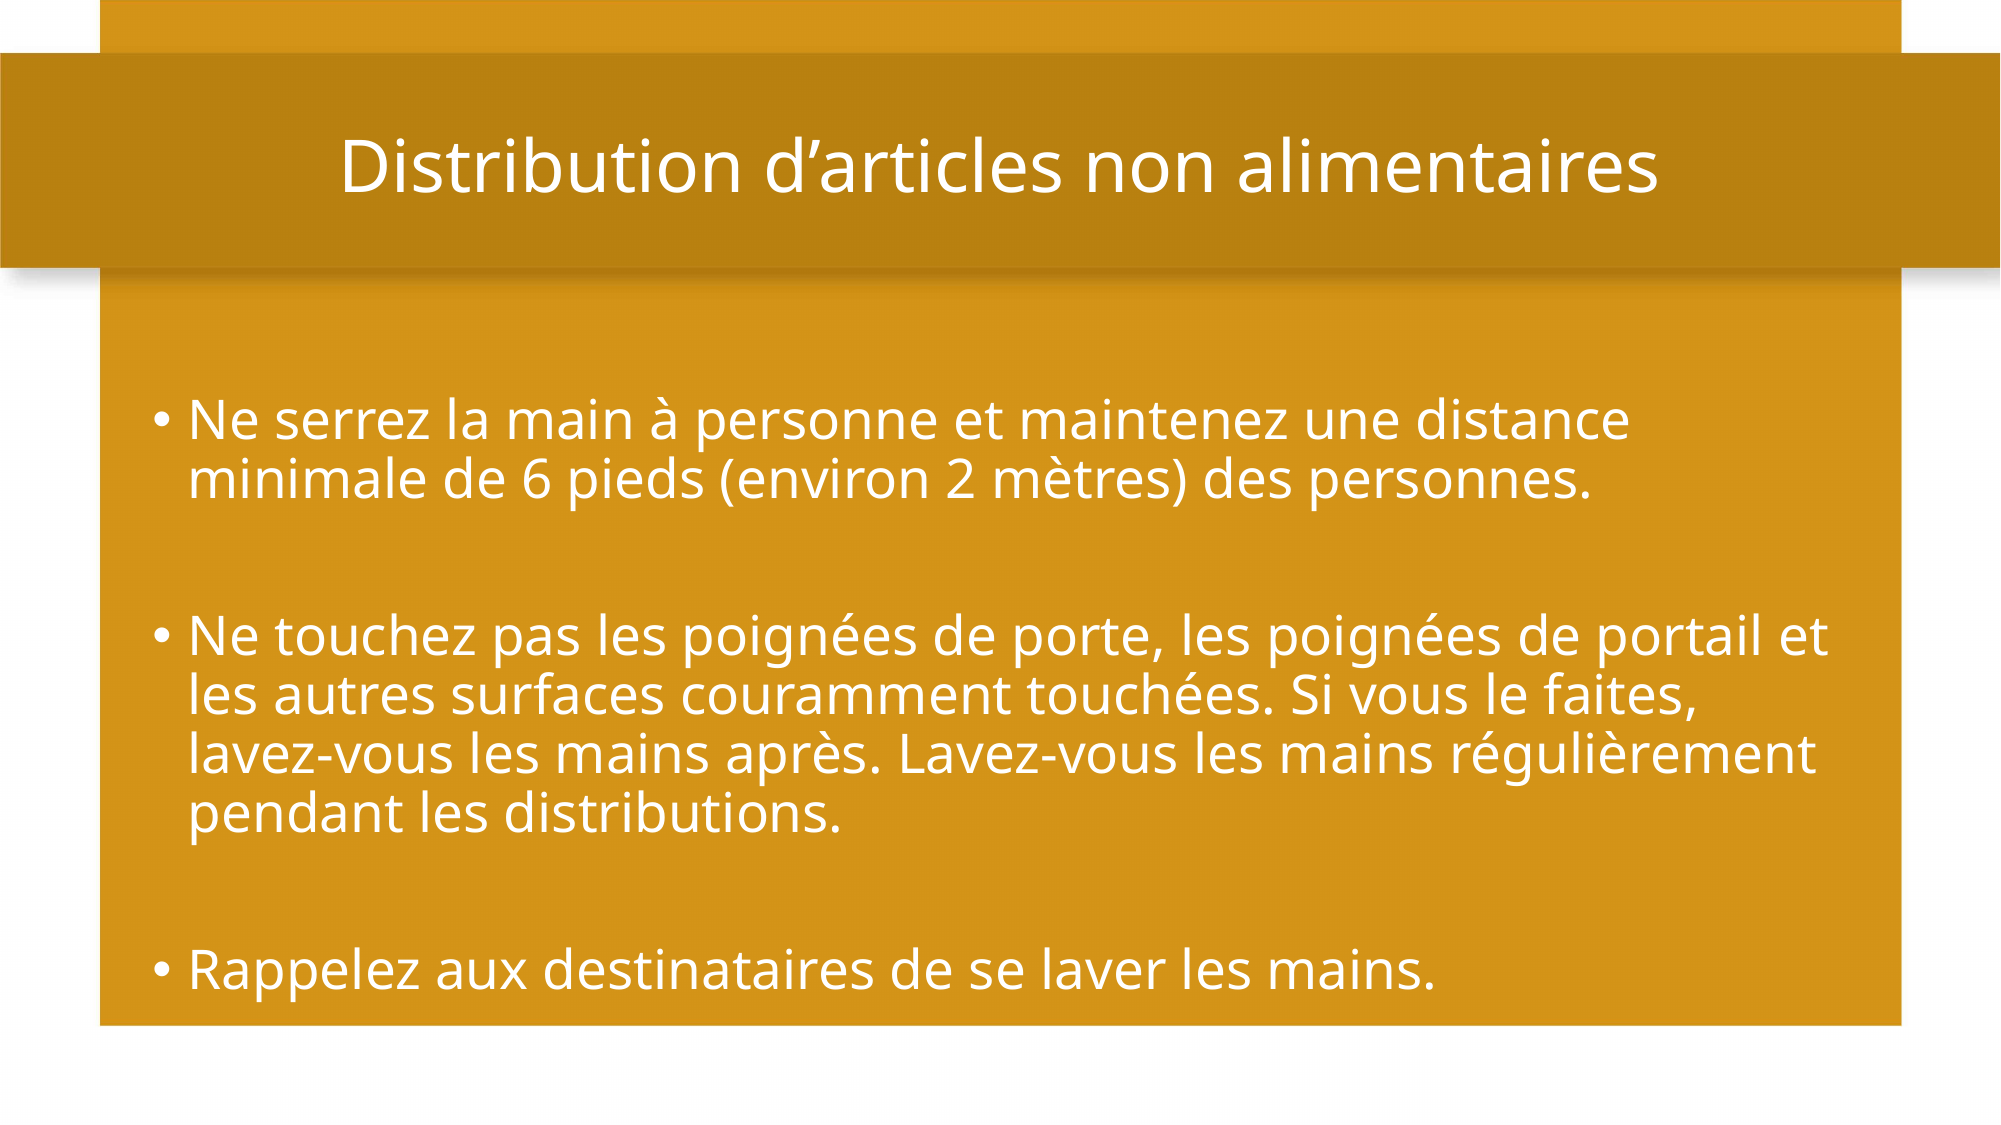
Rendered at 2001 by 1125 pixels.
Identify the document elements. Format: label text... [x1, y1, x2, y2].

list Ne serrez la main à personne et maintenez une distance minimale de 6 pieds (environ 2 mètres) des personnes. Ne touchez pas les poignées de porte, les poignées de portail et les autres surfaces couramment touchées. Si vous le faites, lavez-vous les mains après. Lavez-vous les mains régulièrement pendant les distributions. Rappelez aux destinataires de se laver les mains. [137, 299, 1863, 1014]
picture [0, 0, 2001, 1125]
title Distribution d’articles non alimentaires [137, 59, 1863, 278]
